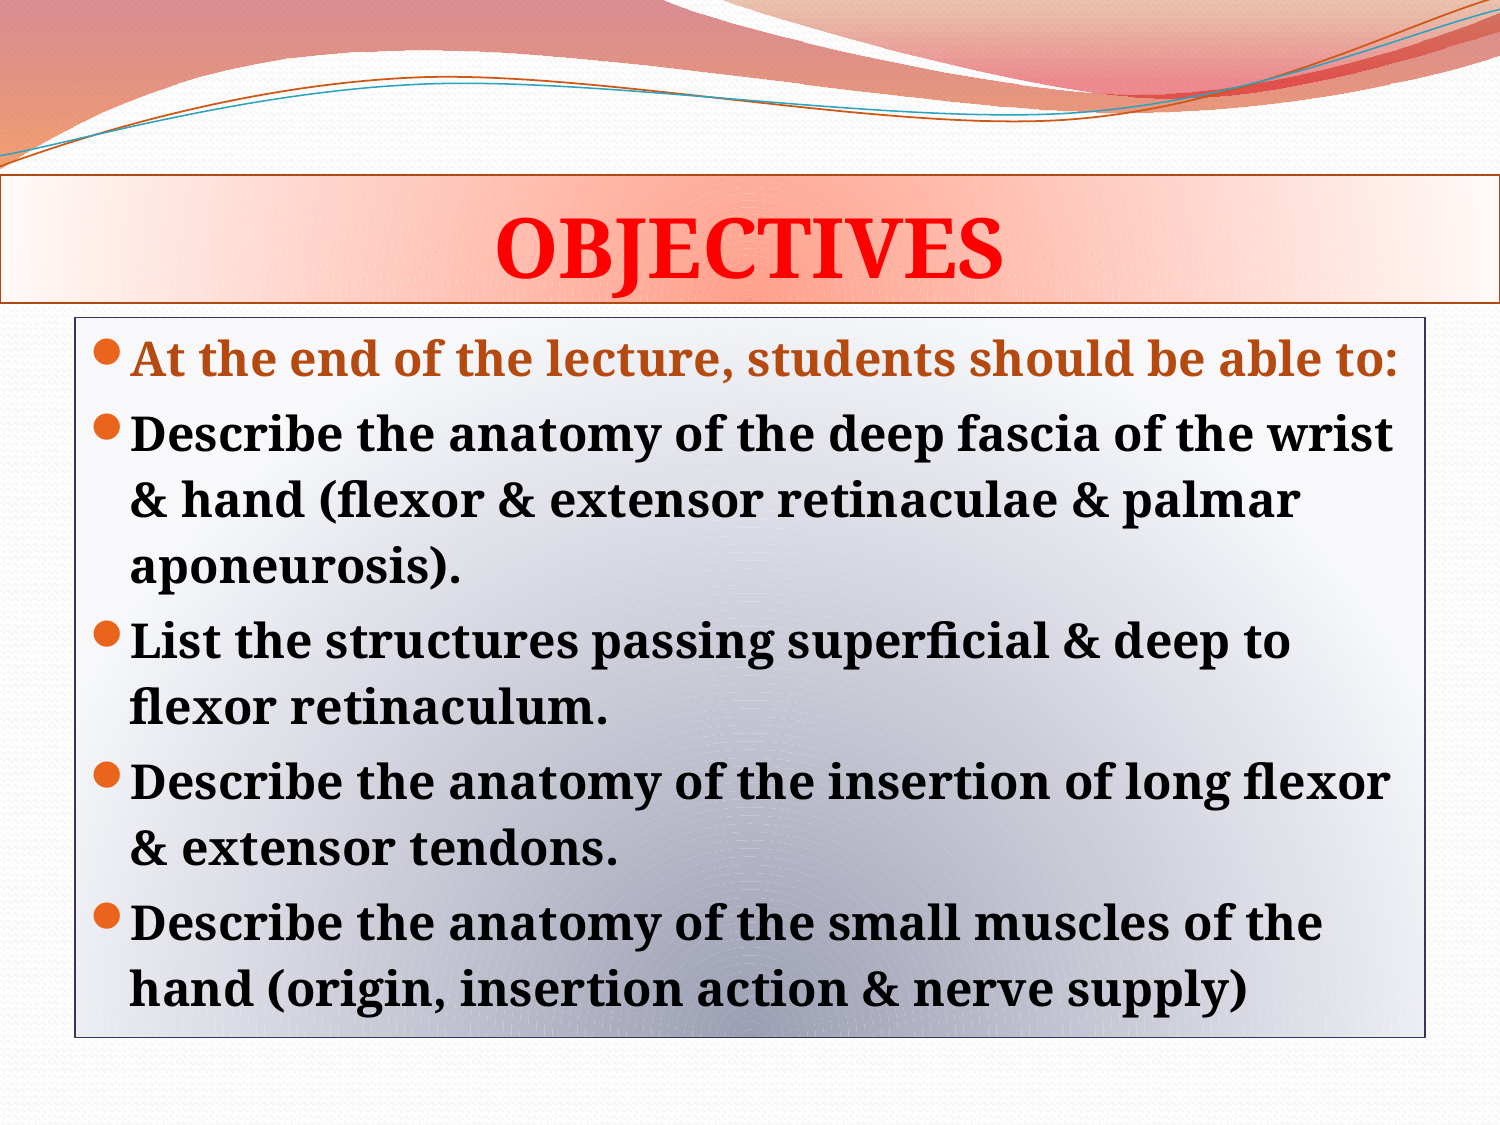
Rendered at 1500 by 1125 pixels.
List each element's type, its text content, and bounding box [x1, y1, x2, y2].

list At the end of the lecture, students should be able to: Describe the anatomy of the deep fascia of the wrist & hand (flexor & extensor retinaculae & palmar aponeurosis). List the structures passing superficial & deep to flexor retinaculum. Describe the anatomy of the insertion of long flexor & extensor tendons. Describe the anatomy of the small muscles of the hand (origin, insertion action & nerve supply) [74, 317, 1426, 1038]
title OBJECTIVES [0, 174, 1500, 304]
